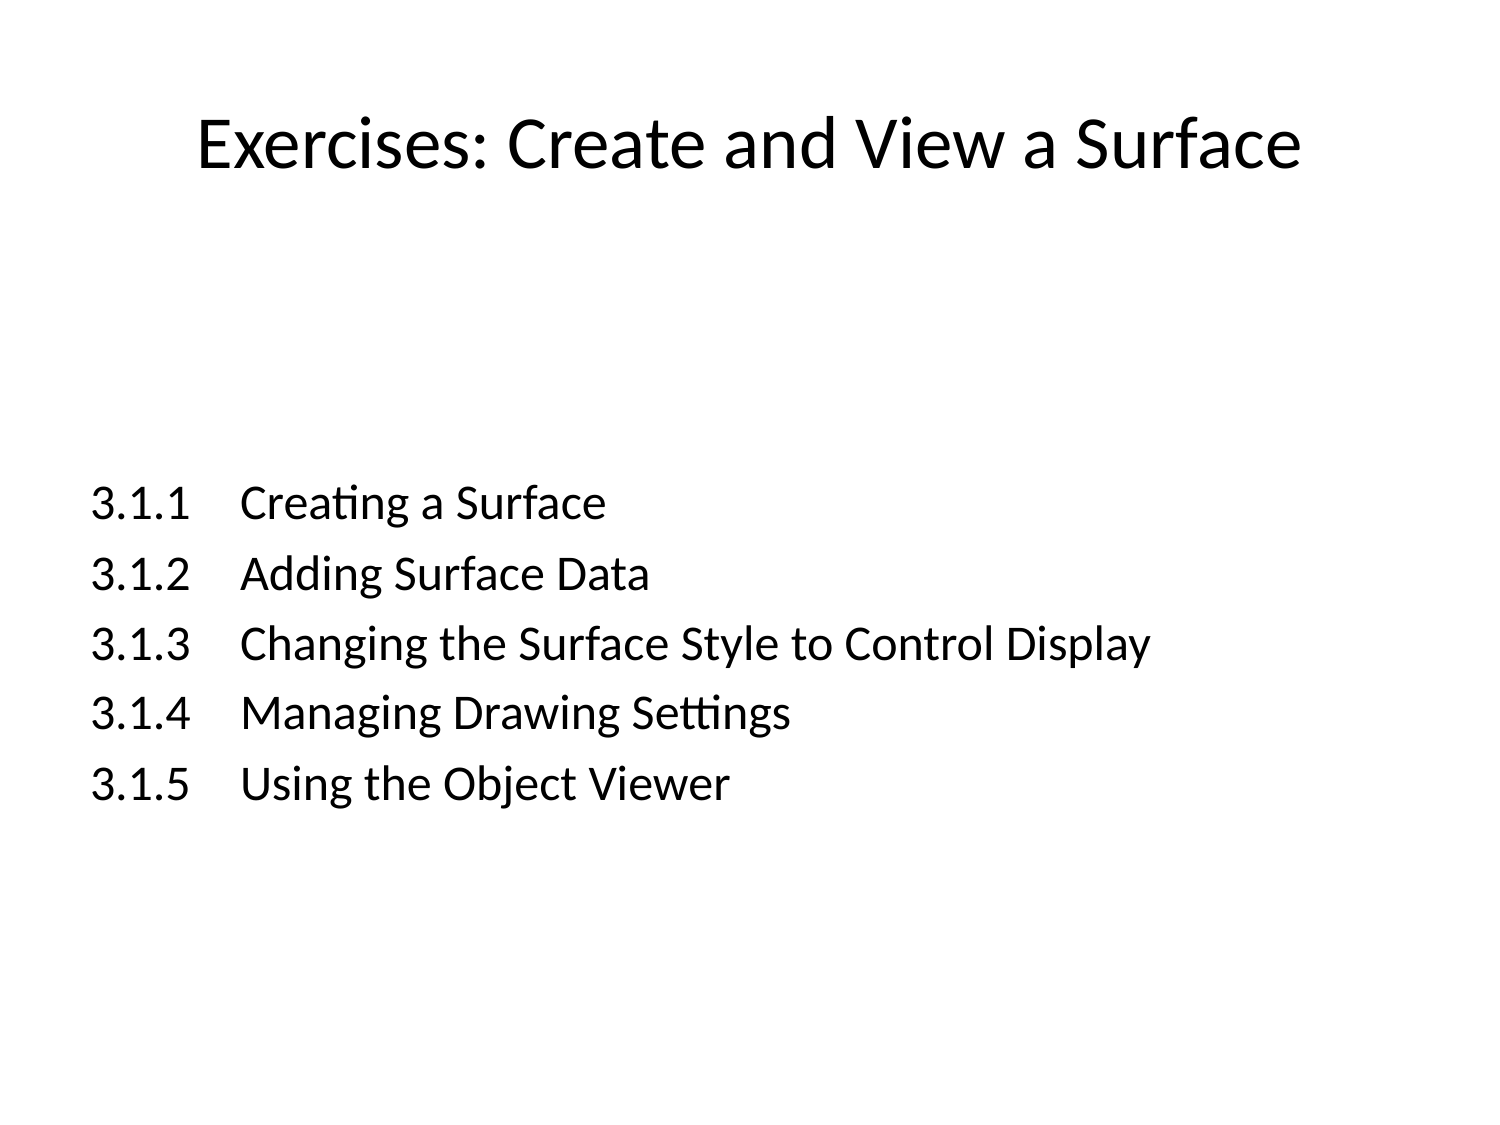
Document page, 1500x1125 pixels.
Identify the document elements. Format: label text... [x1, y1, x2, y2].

title Exercises: Create and View a Surface [75, 45, 1425, 233]
list 3.1.1 Creating a Surface 3.1.2 Adding Surface Data 3.1.3 Changing the Surface Style to Control Display 3.1.4 Managing Drawing Settings 3.1.5 Using the Object Viewer [75, 462, 1425, 875]
